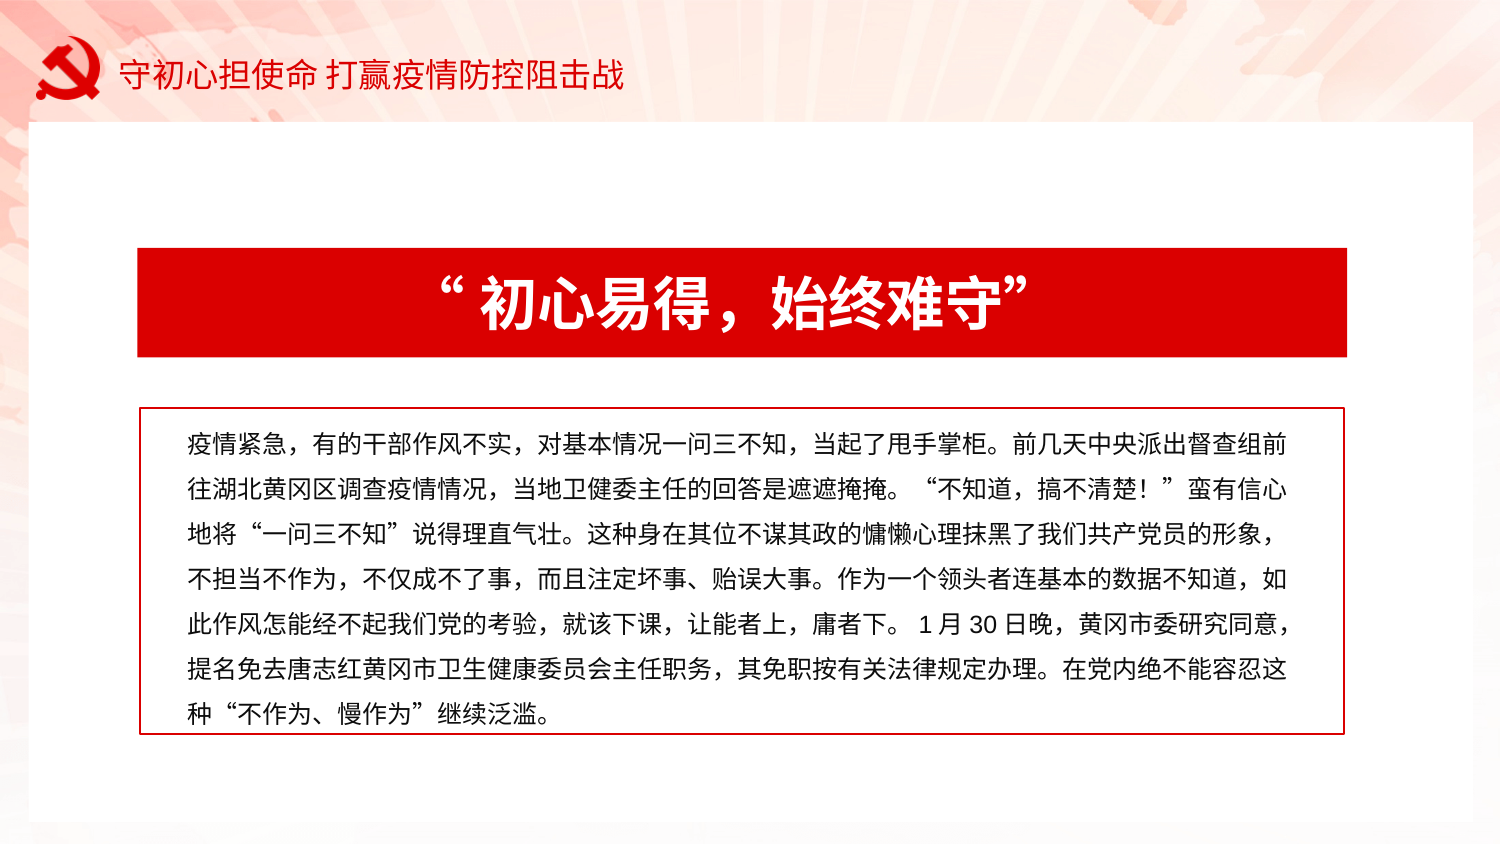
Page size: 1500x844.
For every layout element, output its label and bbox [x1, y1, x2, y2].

text_box [140, 407, 1344, 735]
text_box [137, 247, 1348, 358]
picture [0, 0, 1500, 844]
